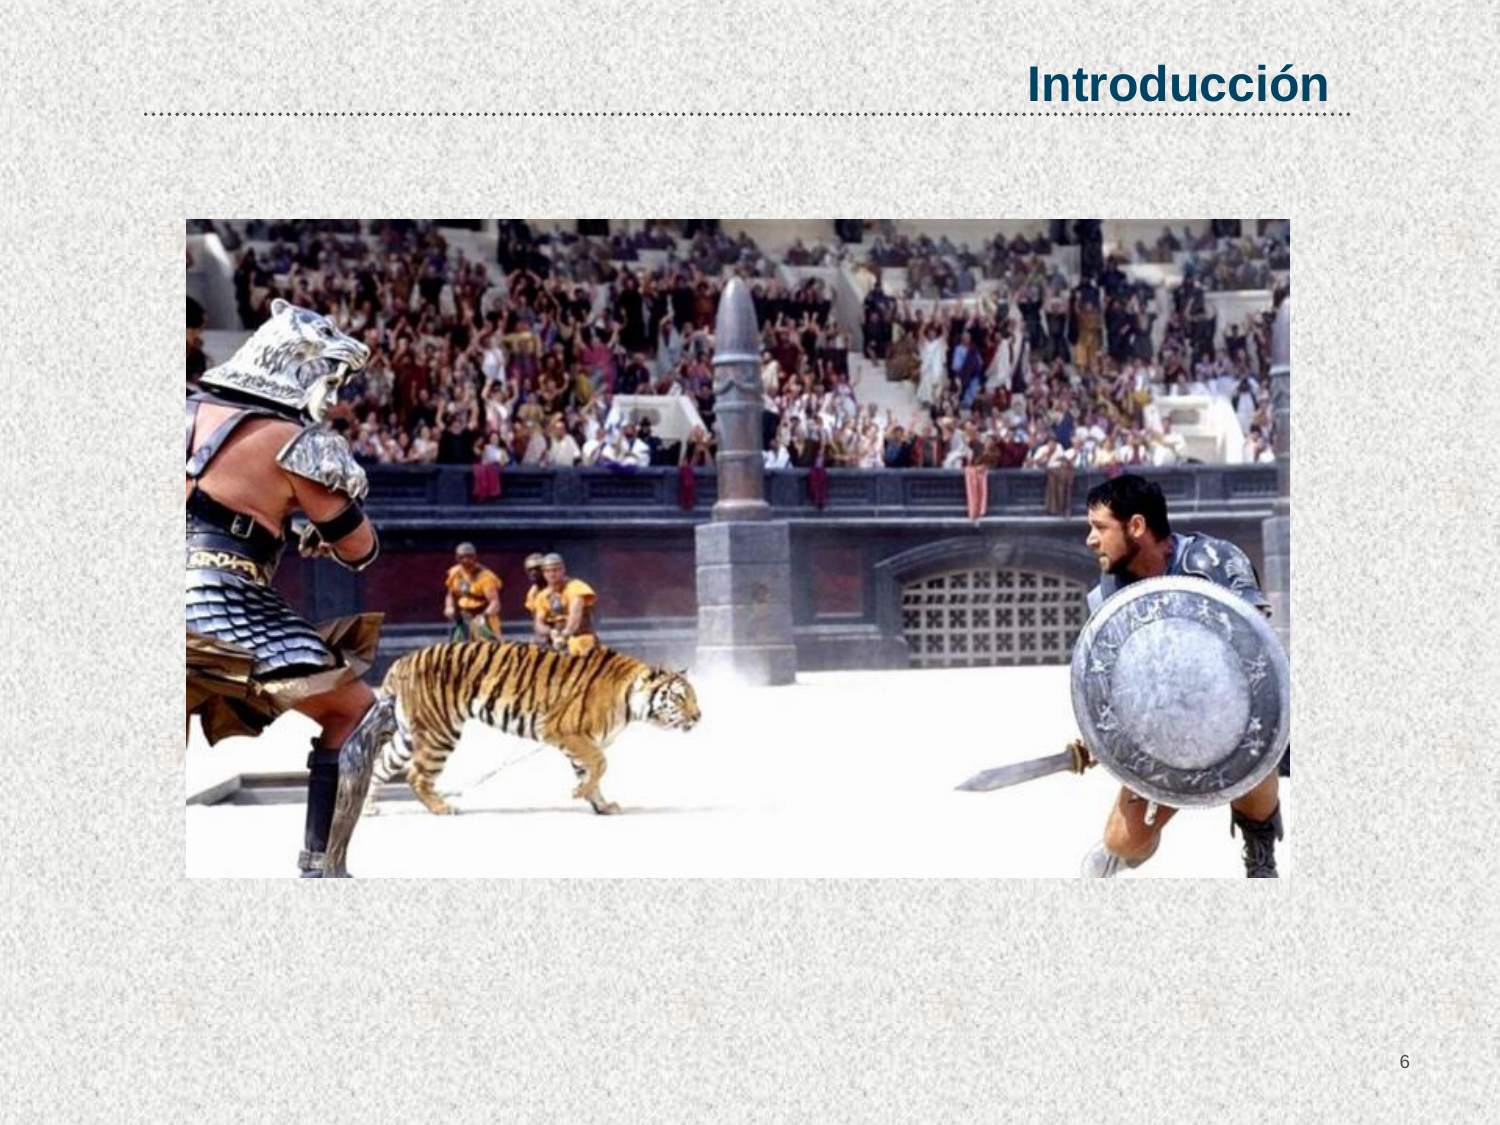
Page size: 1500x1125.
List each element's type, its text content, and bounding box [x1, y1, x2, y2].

picture [0, 0, 1500, 1125]
text_box Introducción [1014, 44, 1344, 118]
slide_number 6 [1074, 1042, 1426, 1103]
